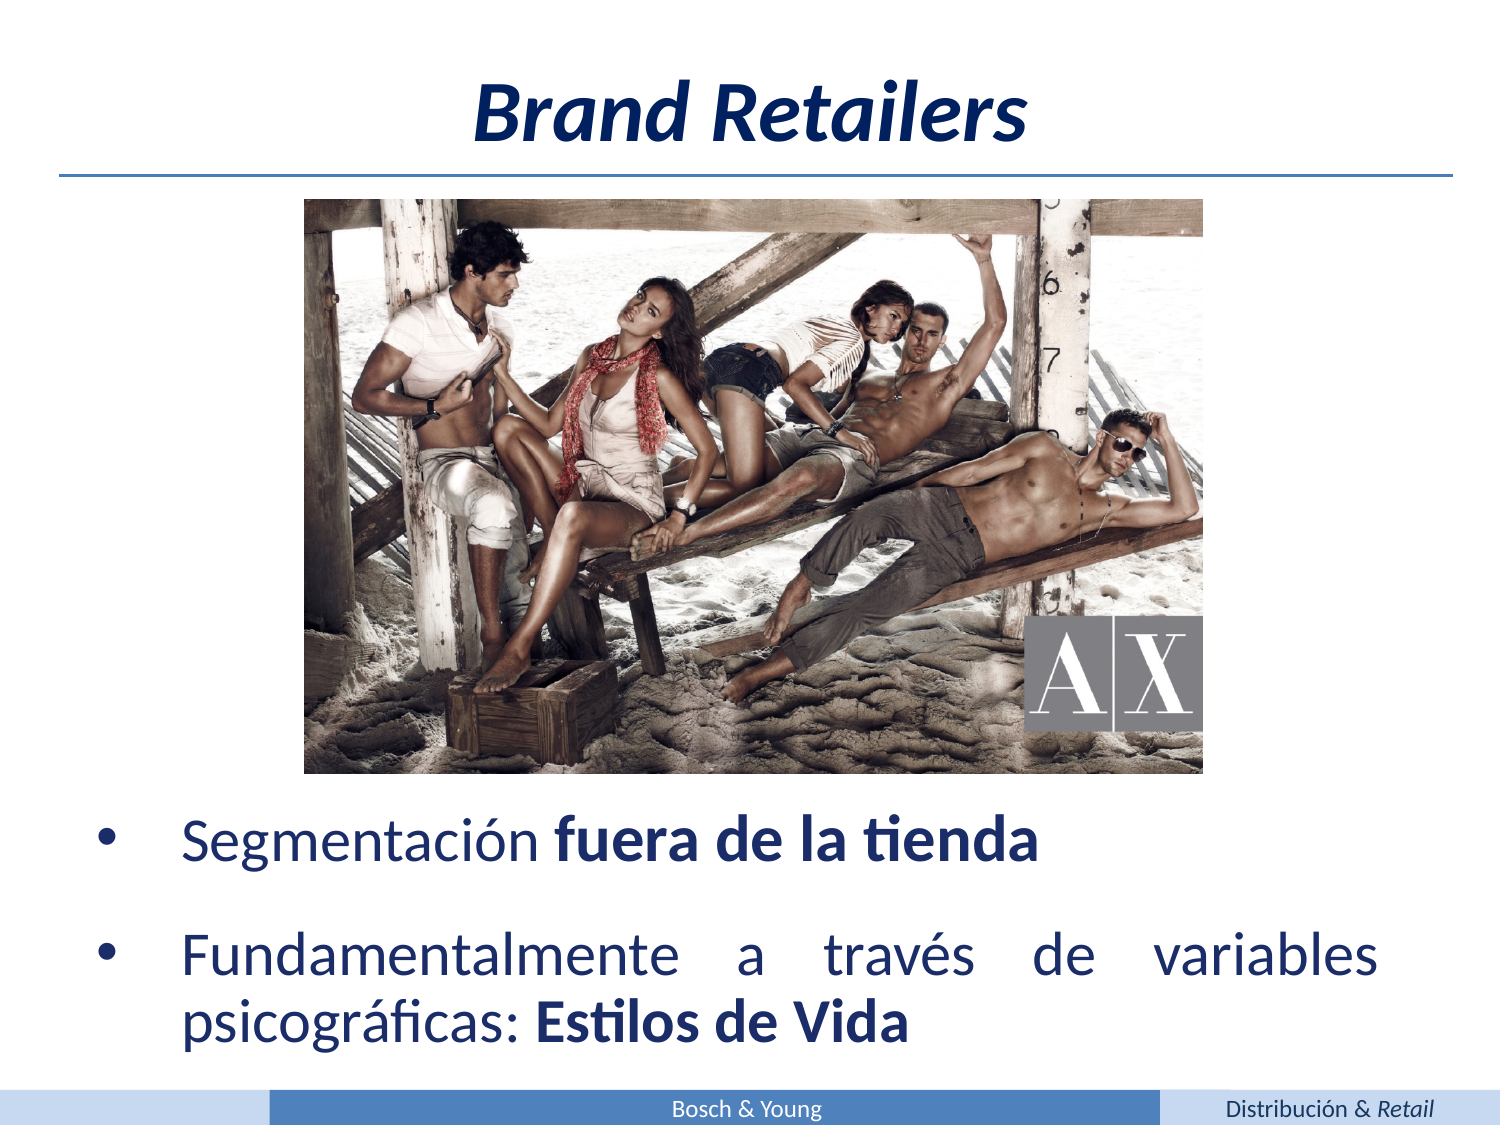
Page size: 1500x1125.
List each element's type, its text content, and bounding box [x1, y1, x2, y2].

picture [304, 198, 1203, 774]
text_box [0, 1088, 272, 1125]
text_box Bosch & Young [272, 1088, 1158, 1125]
text_box Distribución & Retail [1158, 1088, 1500, 1125]
text_box [10, 0, 1500, 1080]
